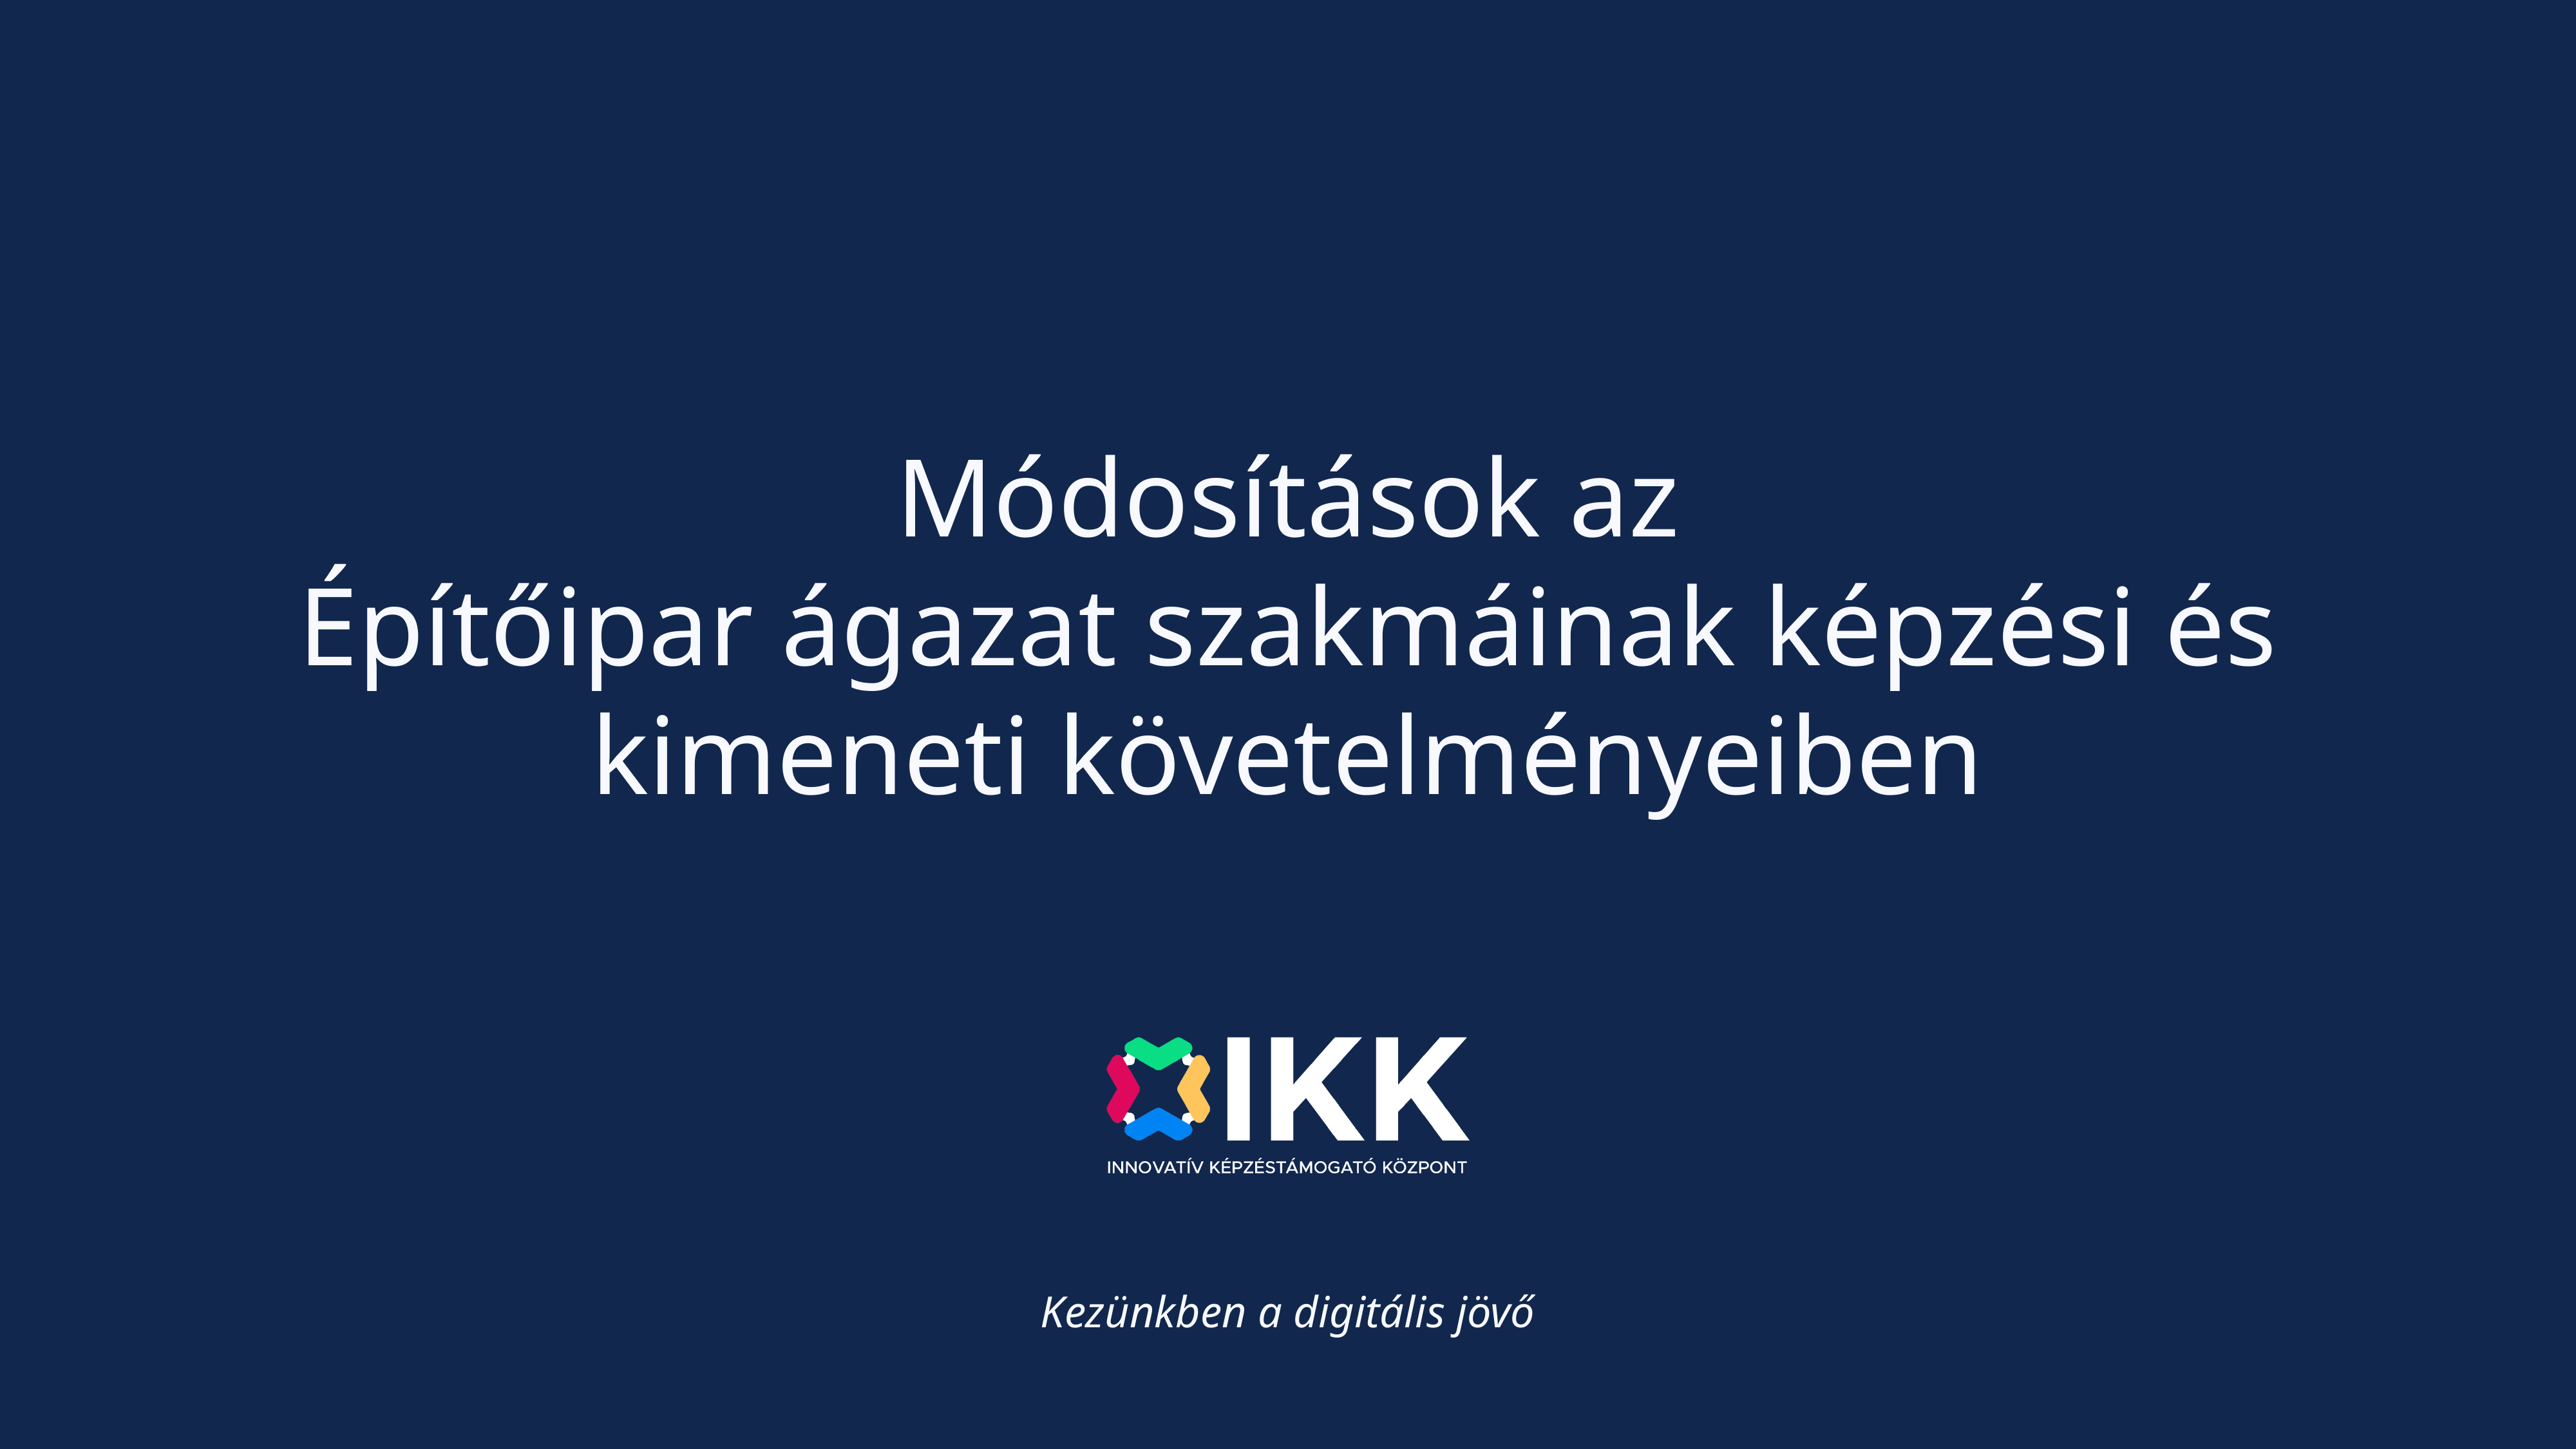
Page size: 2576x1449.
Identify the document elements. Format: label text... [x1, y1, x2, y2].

picture [1106, 1037, 1470, 1173]
text_box Kezünkben a digitális jövő [998, 1258, 1578, 1316]
list Módosítások az Építőipar ágazat szakmáinak képzési és kimeneti követelményeiben [240, 430, 2336, 560]
